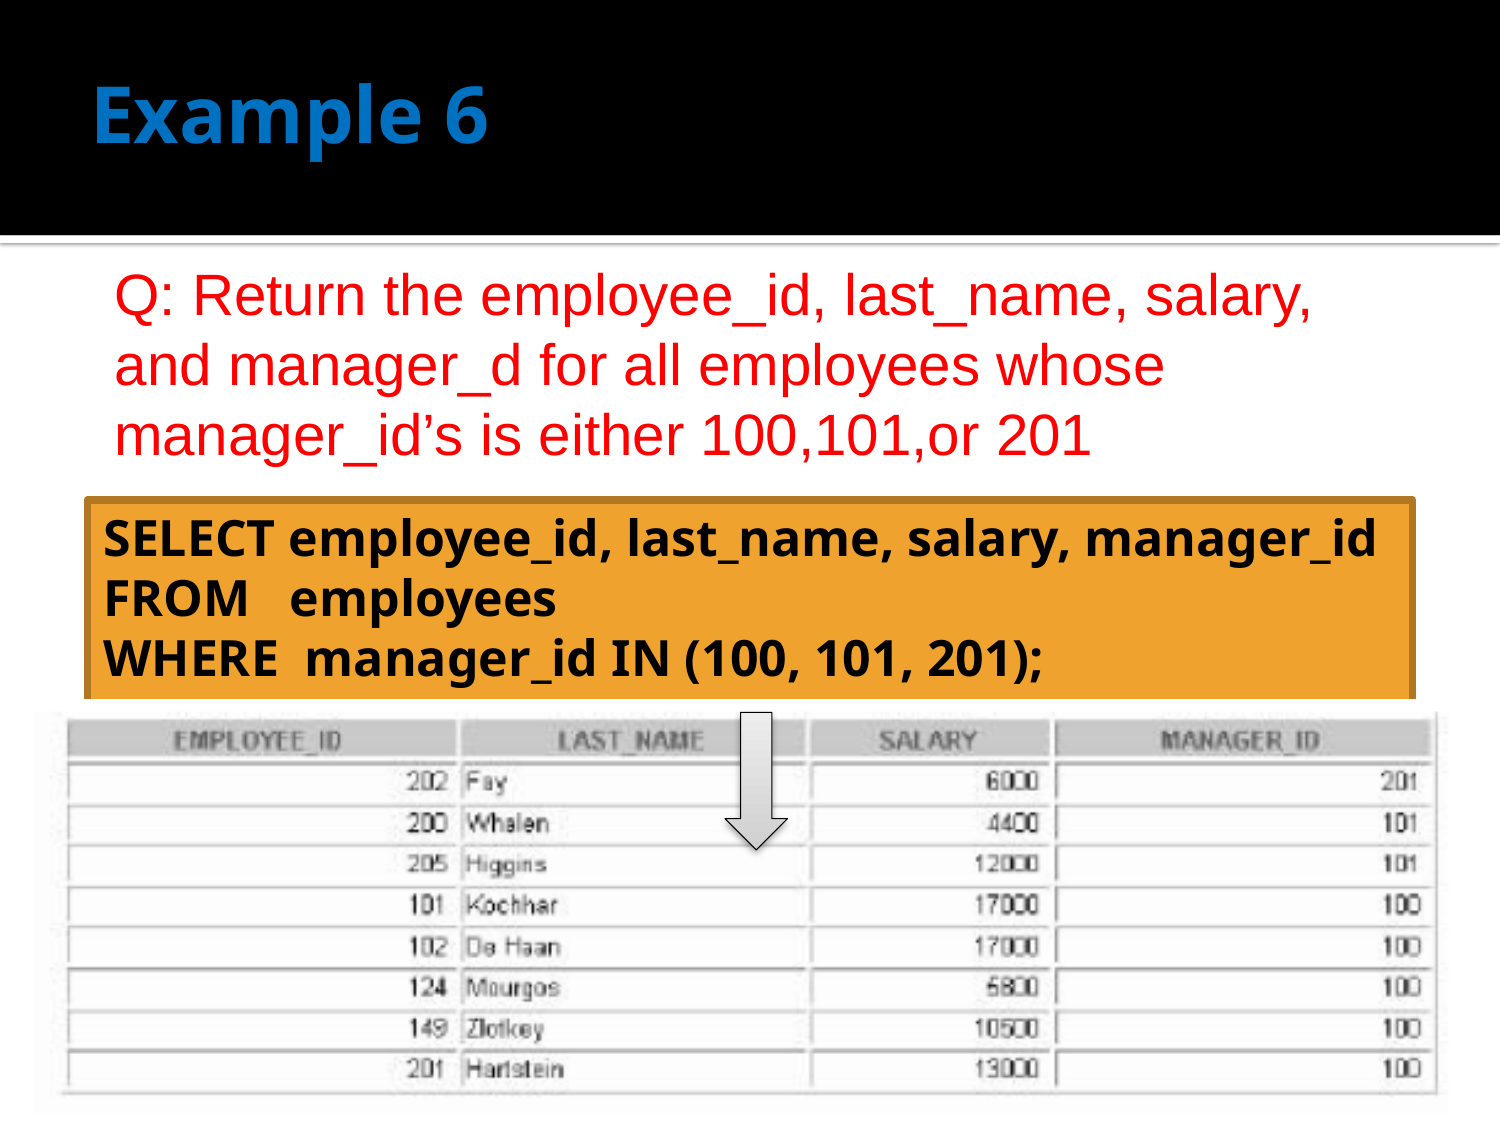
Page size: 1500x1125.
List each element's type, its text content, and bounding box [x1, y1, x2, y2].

list SELECT employee_id, last_name, salary, manager_id FROM employees WHERE manager_id IN (100, 101, 201); [74, 490, 1426, 698]
title Example 6 [75, 56, 1425, 263]
text_box Q: Return the employee_id, last_name, salary, and manager_d for all employees whose manager_id’s is either 100,101,or 201 [99, 249, 1438, 475]
picture [33, 699, 1488, 1113]
